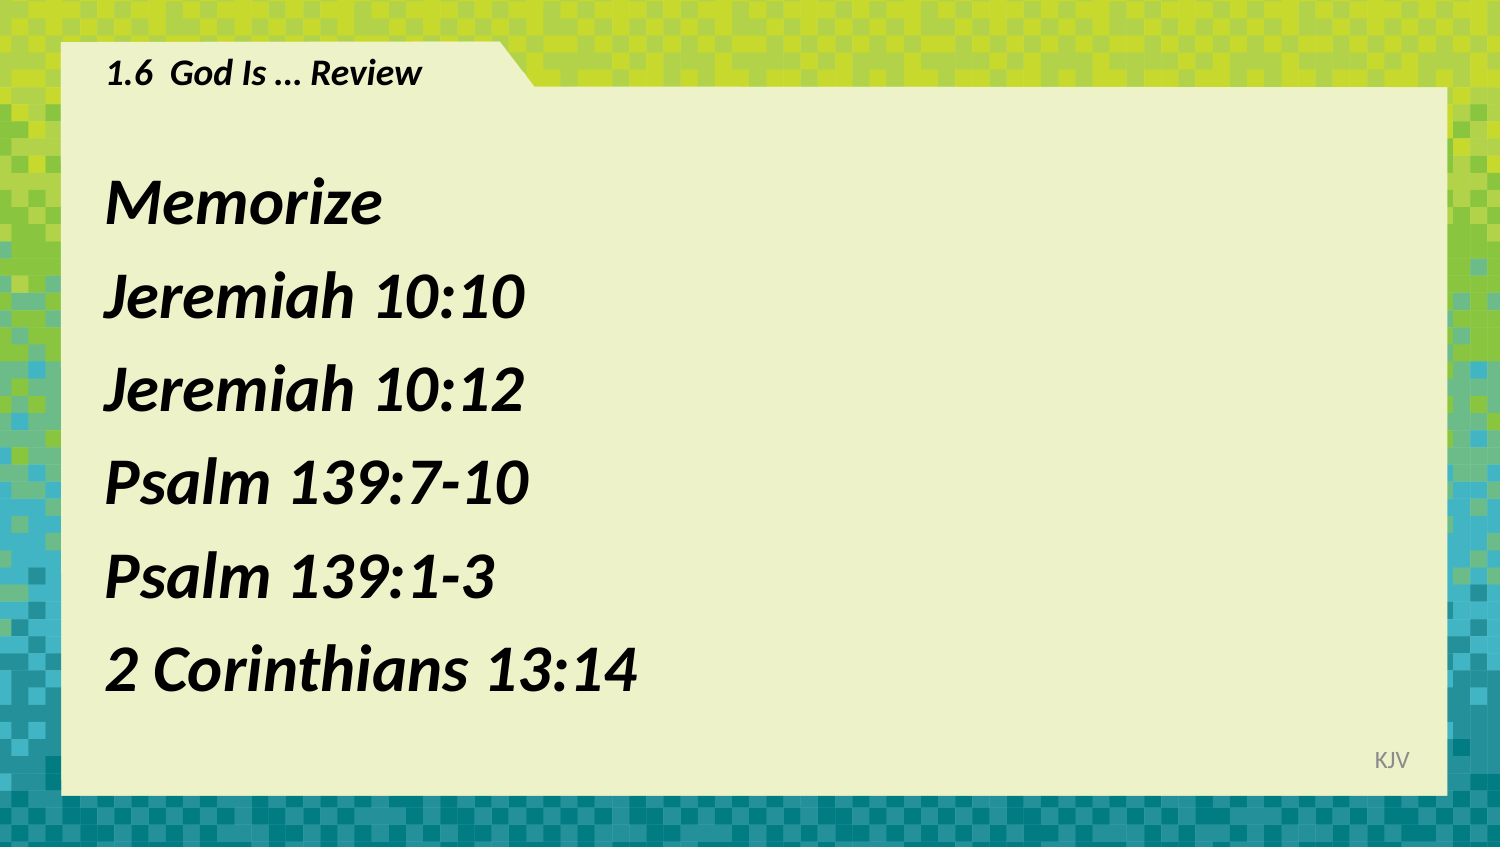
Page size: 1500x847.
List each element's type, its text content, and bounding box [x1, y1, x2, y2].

picture [0, 0, 1500, 847]
list Memorize Jeremiah 10:10 Jeremiah 10:12 Psalm 139:7-10 Psalm 139:1-3 2 Corinthians 13:14 [89, 141, 1403, 722]
footer KJV [950, 736, 1425, 782]
title 1.6 God Is … Review [89, 33, 1420, 108]
